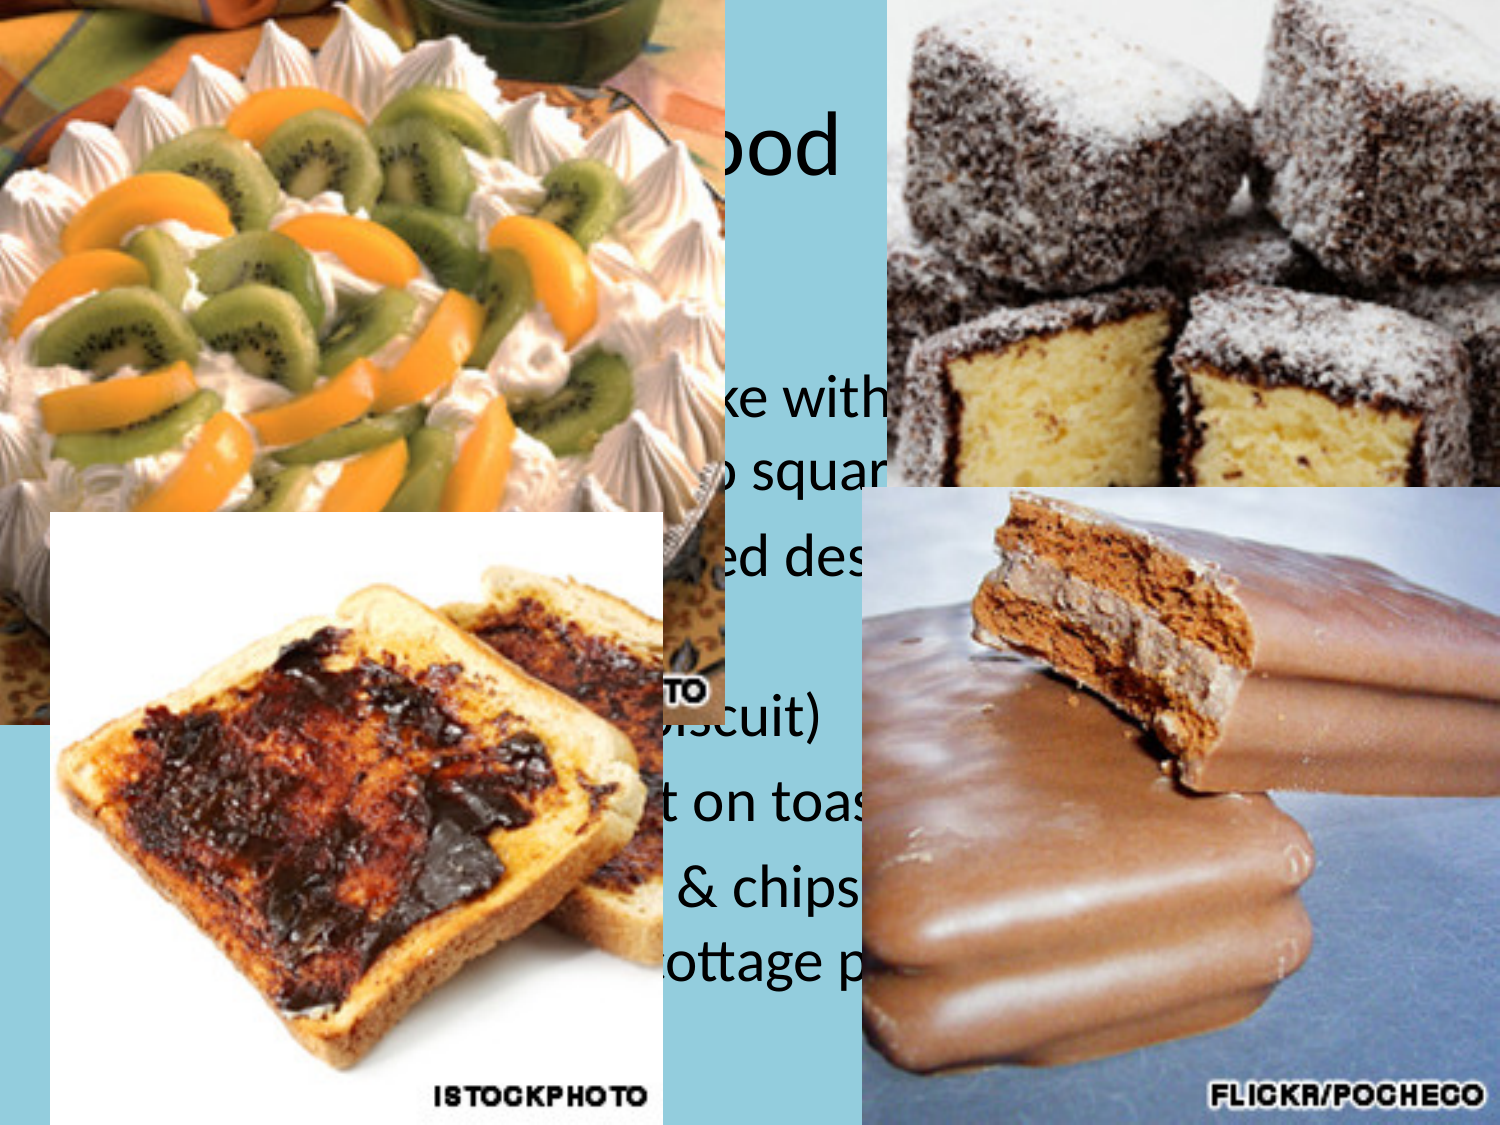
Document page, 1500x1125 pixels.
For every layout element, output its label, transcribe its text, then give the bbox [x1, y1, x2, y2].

picture [0, 0, 726, 1125]
picture [862, 0, 1500, 1125]
title Food [729, 45, 882, 233]
list Macadamia nuts Lamingtons (sponge cake with chocolate icing and shaved coconut cut into squares) Pavlova (meringue-based dessert with fruit & whipped cream) Tim Tam (chocolate biscuit) Vegemite (spread put on toast) British pub food (fish & chips, sausage rolls, meat pie, shepherd’s pie, cottage pie) [666, 262, 882, 1005]
